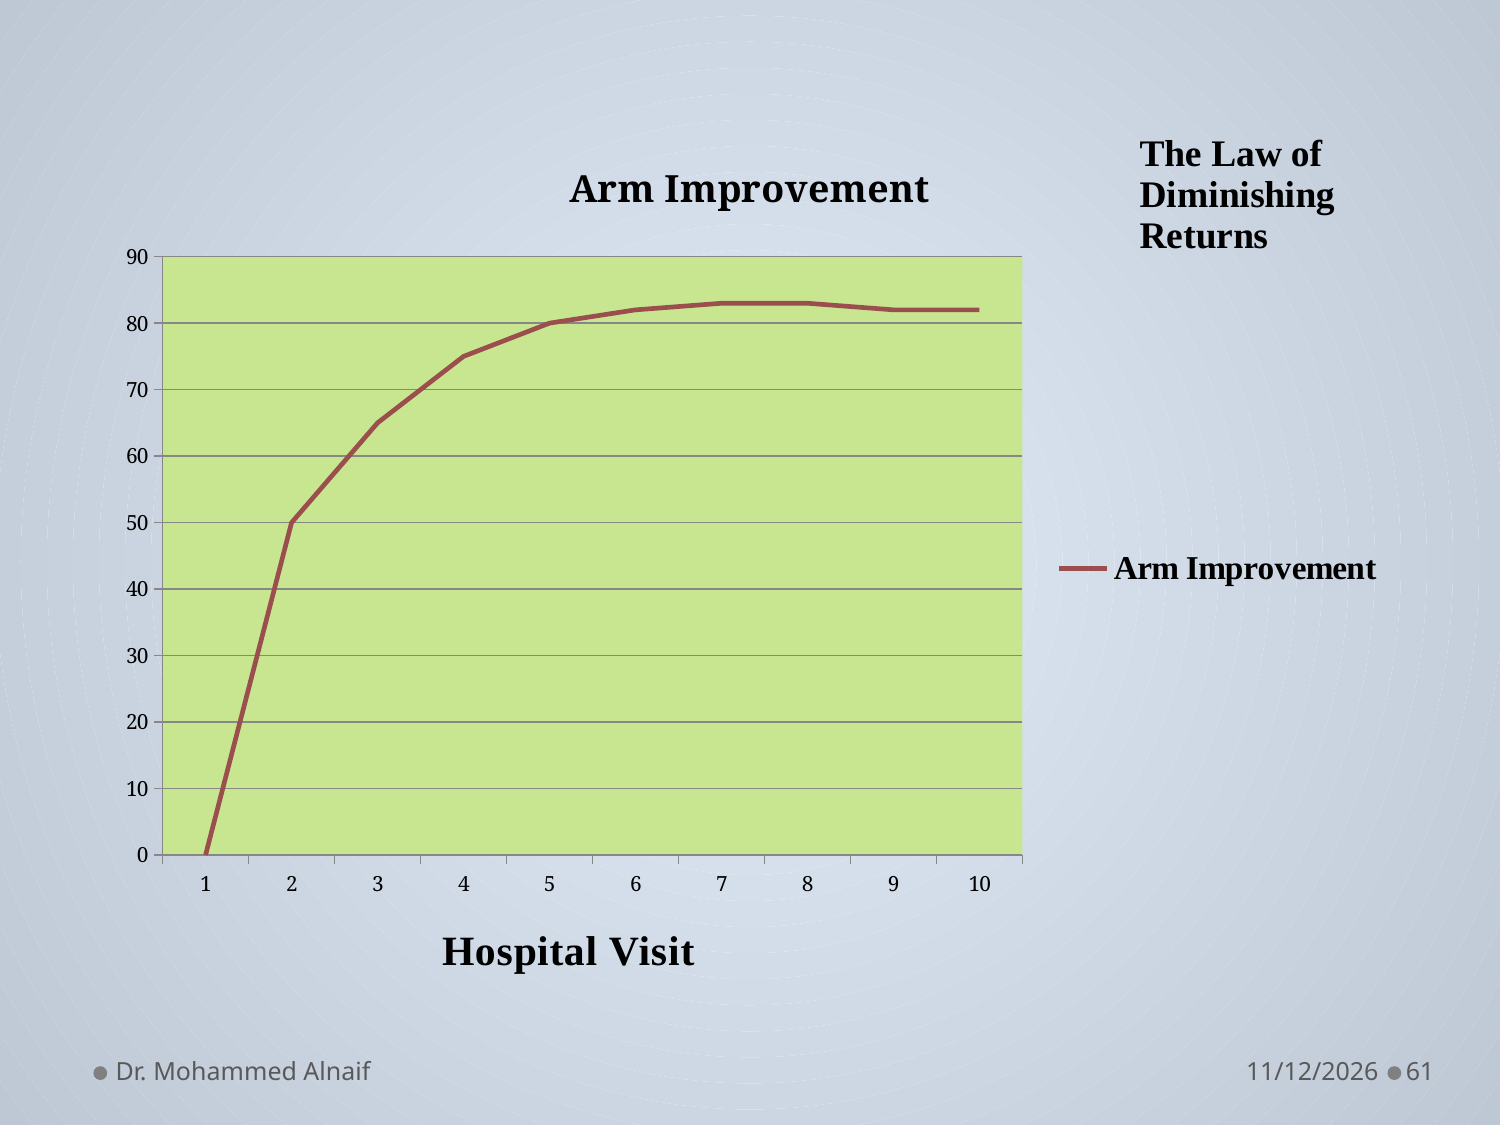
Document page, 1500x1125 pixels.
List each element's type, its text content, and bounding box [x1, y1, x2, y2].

footer Dr. Mohammed Alnaif [108, 1042, 576, 1103]
slide_number 61 [1401, 1042, 1494, 1103]
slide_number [1043, 1042, 1386, 1103]
chart [99, 124, 1401, 1013]
